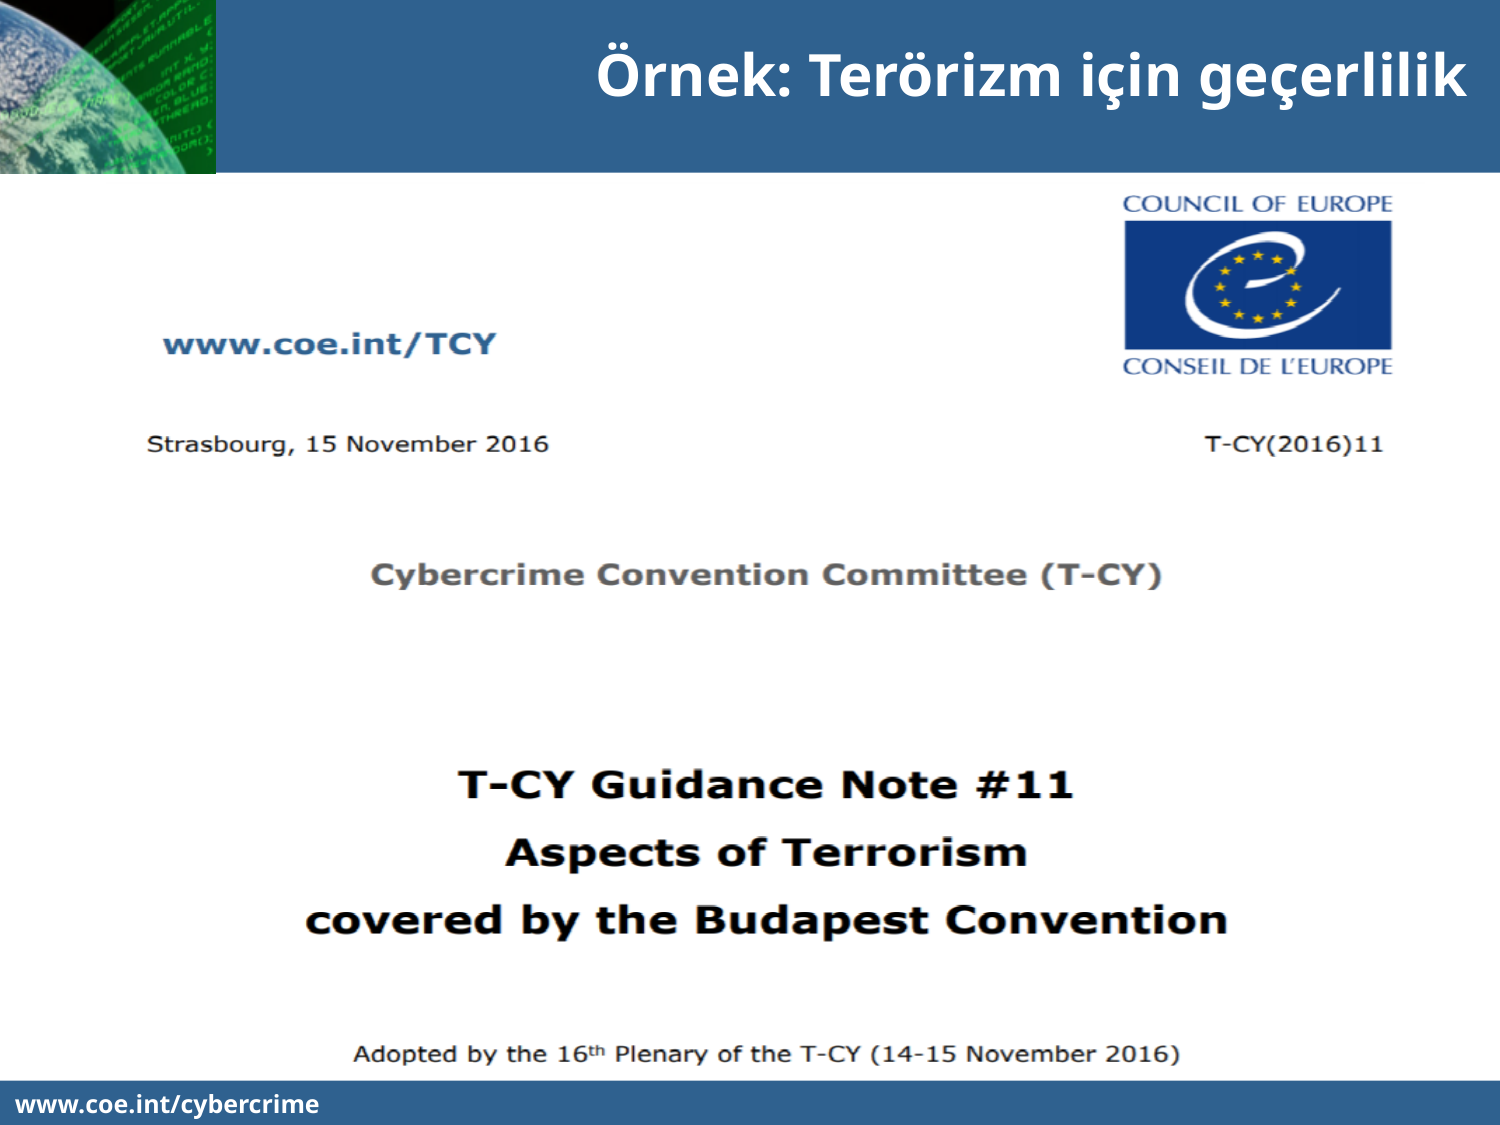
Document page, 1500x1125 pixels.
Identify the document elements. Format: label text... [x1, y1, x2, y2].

picture [0, 0, 216, 174]
text_box Örnek: Terörizm için geçerlilik [230, 31, 1483, 116]
picture [106, 182, 1426, 1073]
text_box [220, 0, 1500, 175]
text_box www.coe.int/cybercrime [0, 1079, 1500, 1125]
